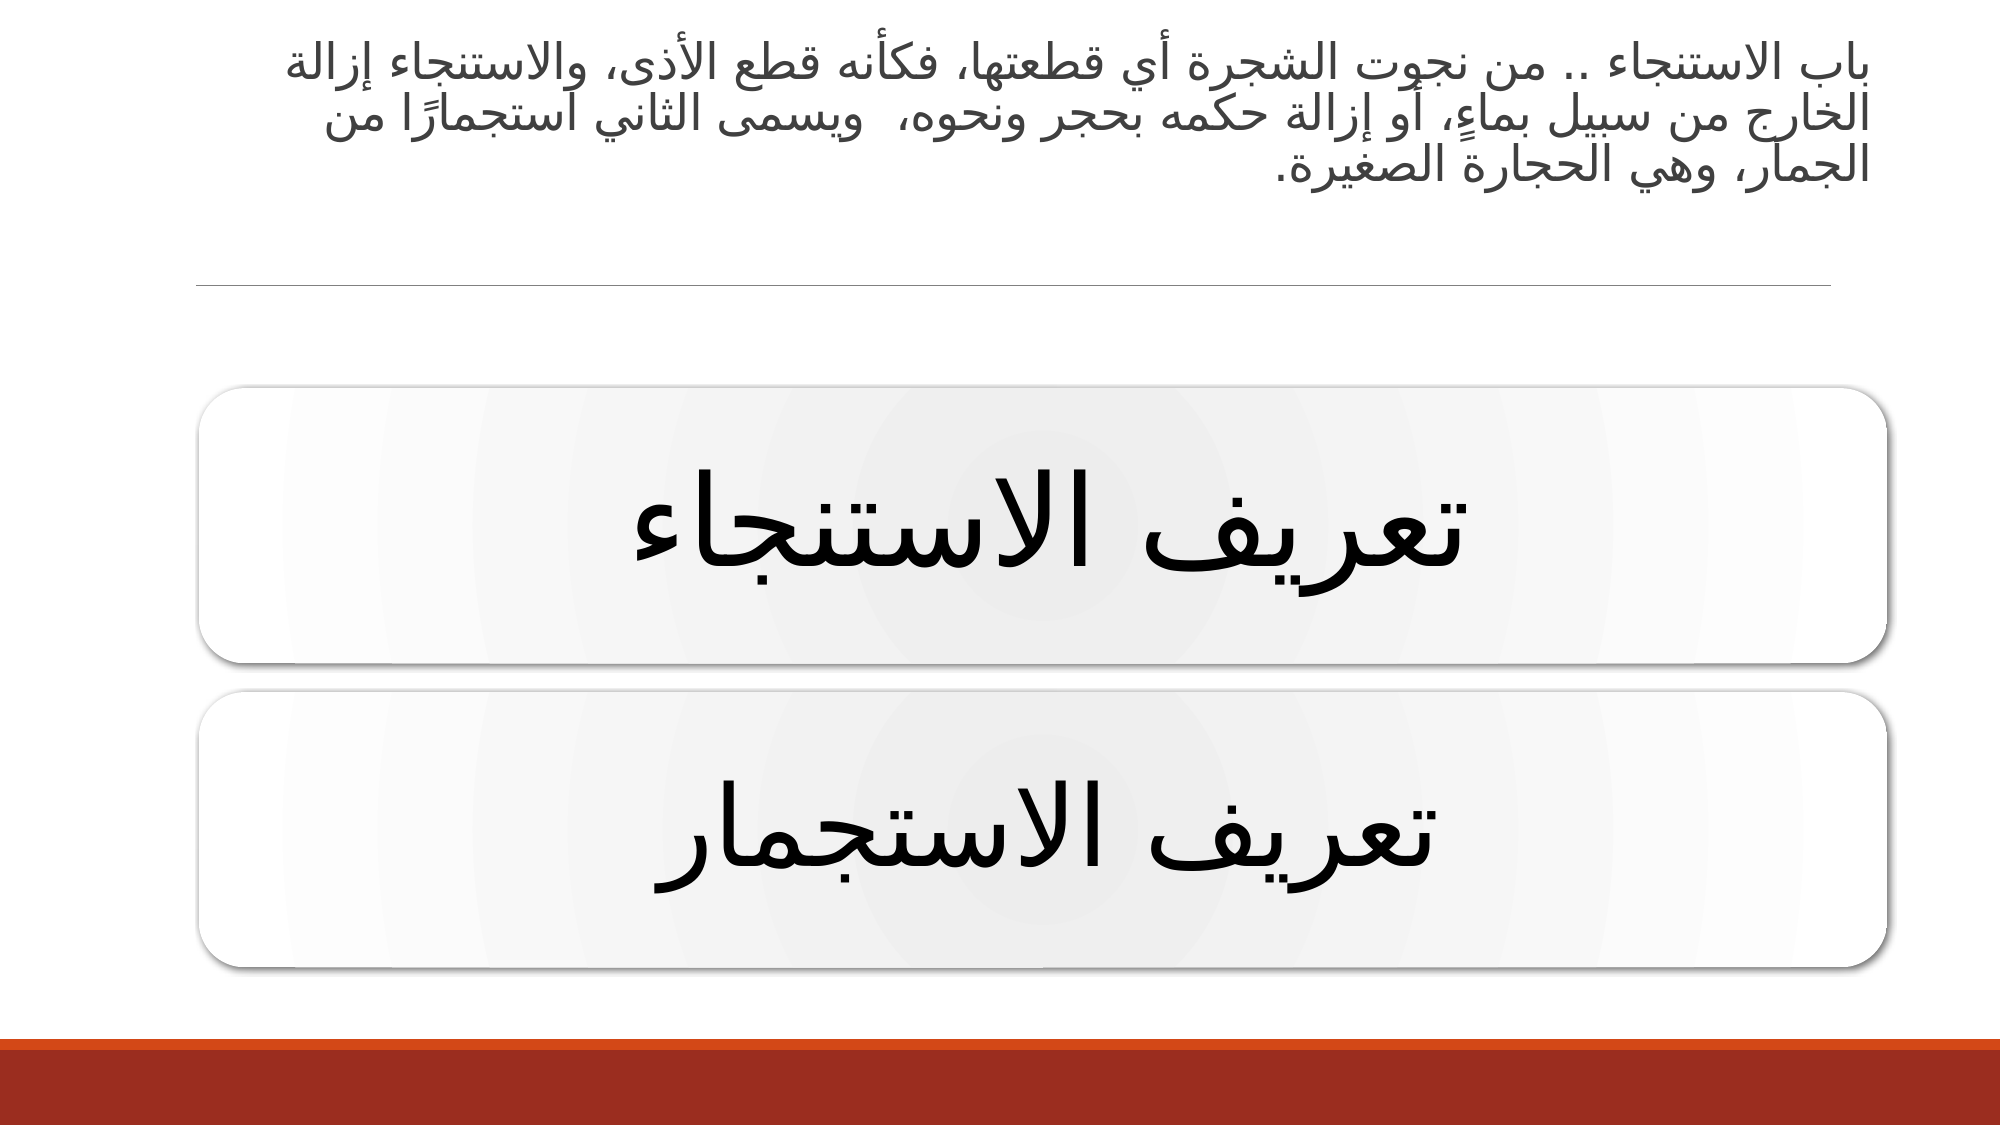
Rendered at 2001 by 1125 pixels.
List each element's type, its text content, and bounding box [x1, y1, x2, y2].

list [198, 385, 1888, 971]
title باب الاستنجاء .. من نجوت الشجرة أي قطعتها، فكأنه قطع الأذى، والاستنجاء إزالة الخارج من سبيل بماءٍ، أو إزالة حكمه بحجر ونحوه، ويسمى الثاني استجمارًا من الجمار، وهي الحجارة الصغيرة. [198, 47, 1888, 260]
